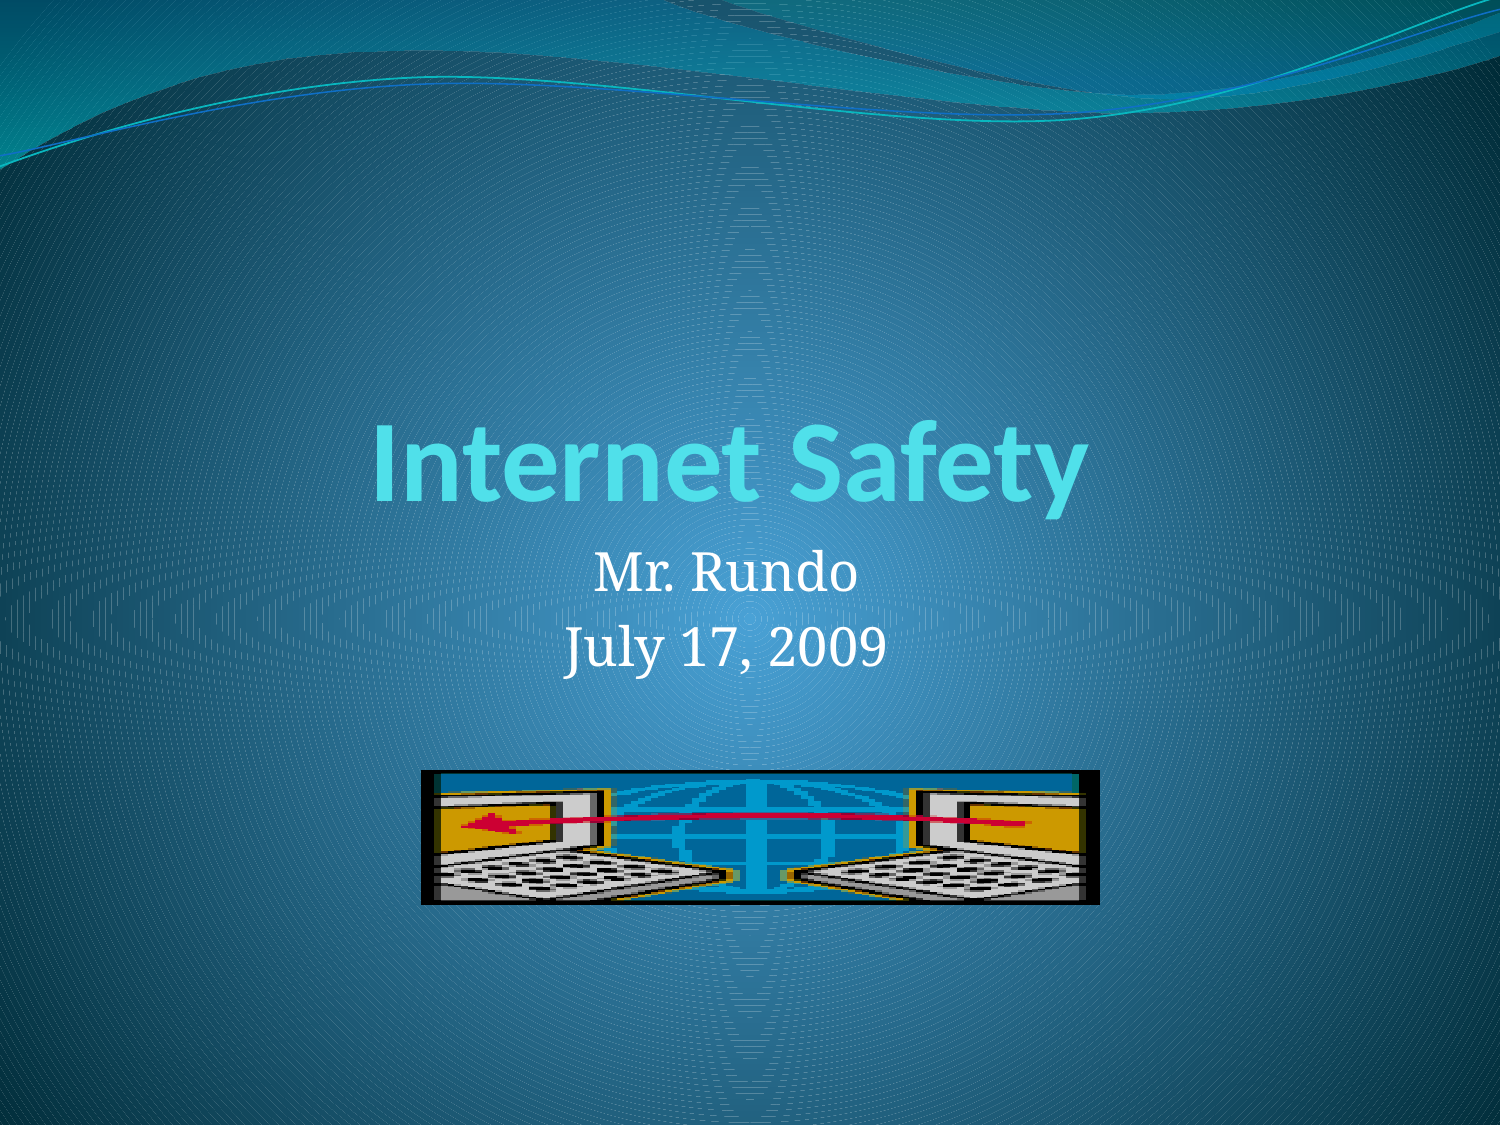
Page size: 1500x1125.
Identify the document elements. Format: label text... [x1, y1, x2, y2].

title Internet Safety [87, 224, 1376, 525]
subtitle Mr. Rundo July 17, 2009 [87, 529, 1376, 818]
picture [420, 769, 1101, 905]
